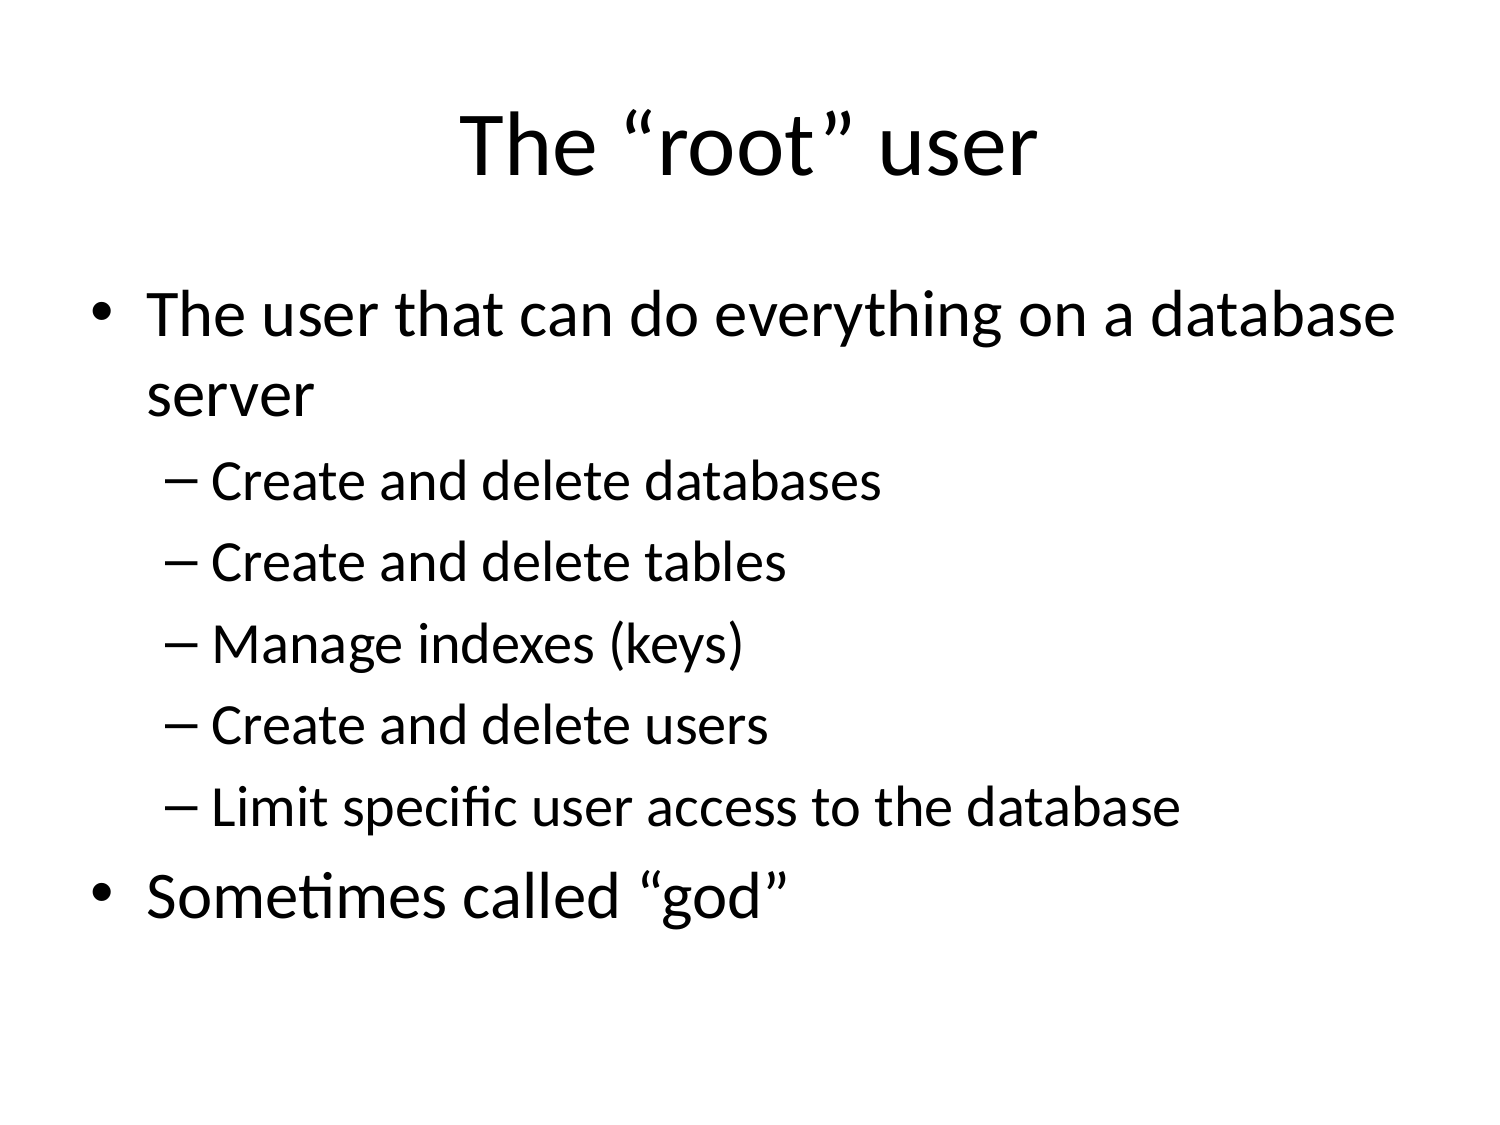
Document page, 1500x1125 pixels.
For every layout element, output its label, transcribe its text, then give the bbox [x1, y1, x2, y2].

title The “root” user [75, 45, 1425, 233]
list The user that can do everything on a database server Create and delete databases Create and delete tables Manage indexes (keys) Create and delete users Limit specific user access to the database Sometimes called “god” [75, 262, 1425, 1005]
